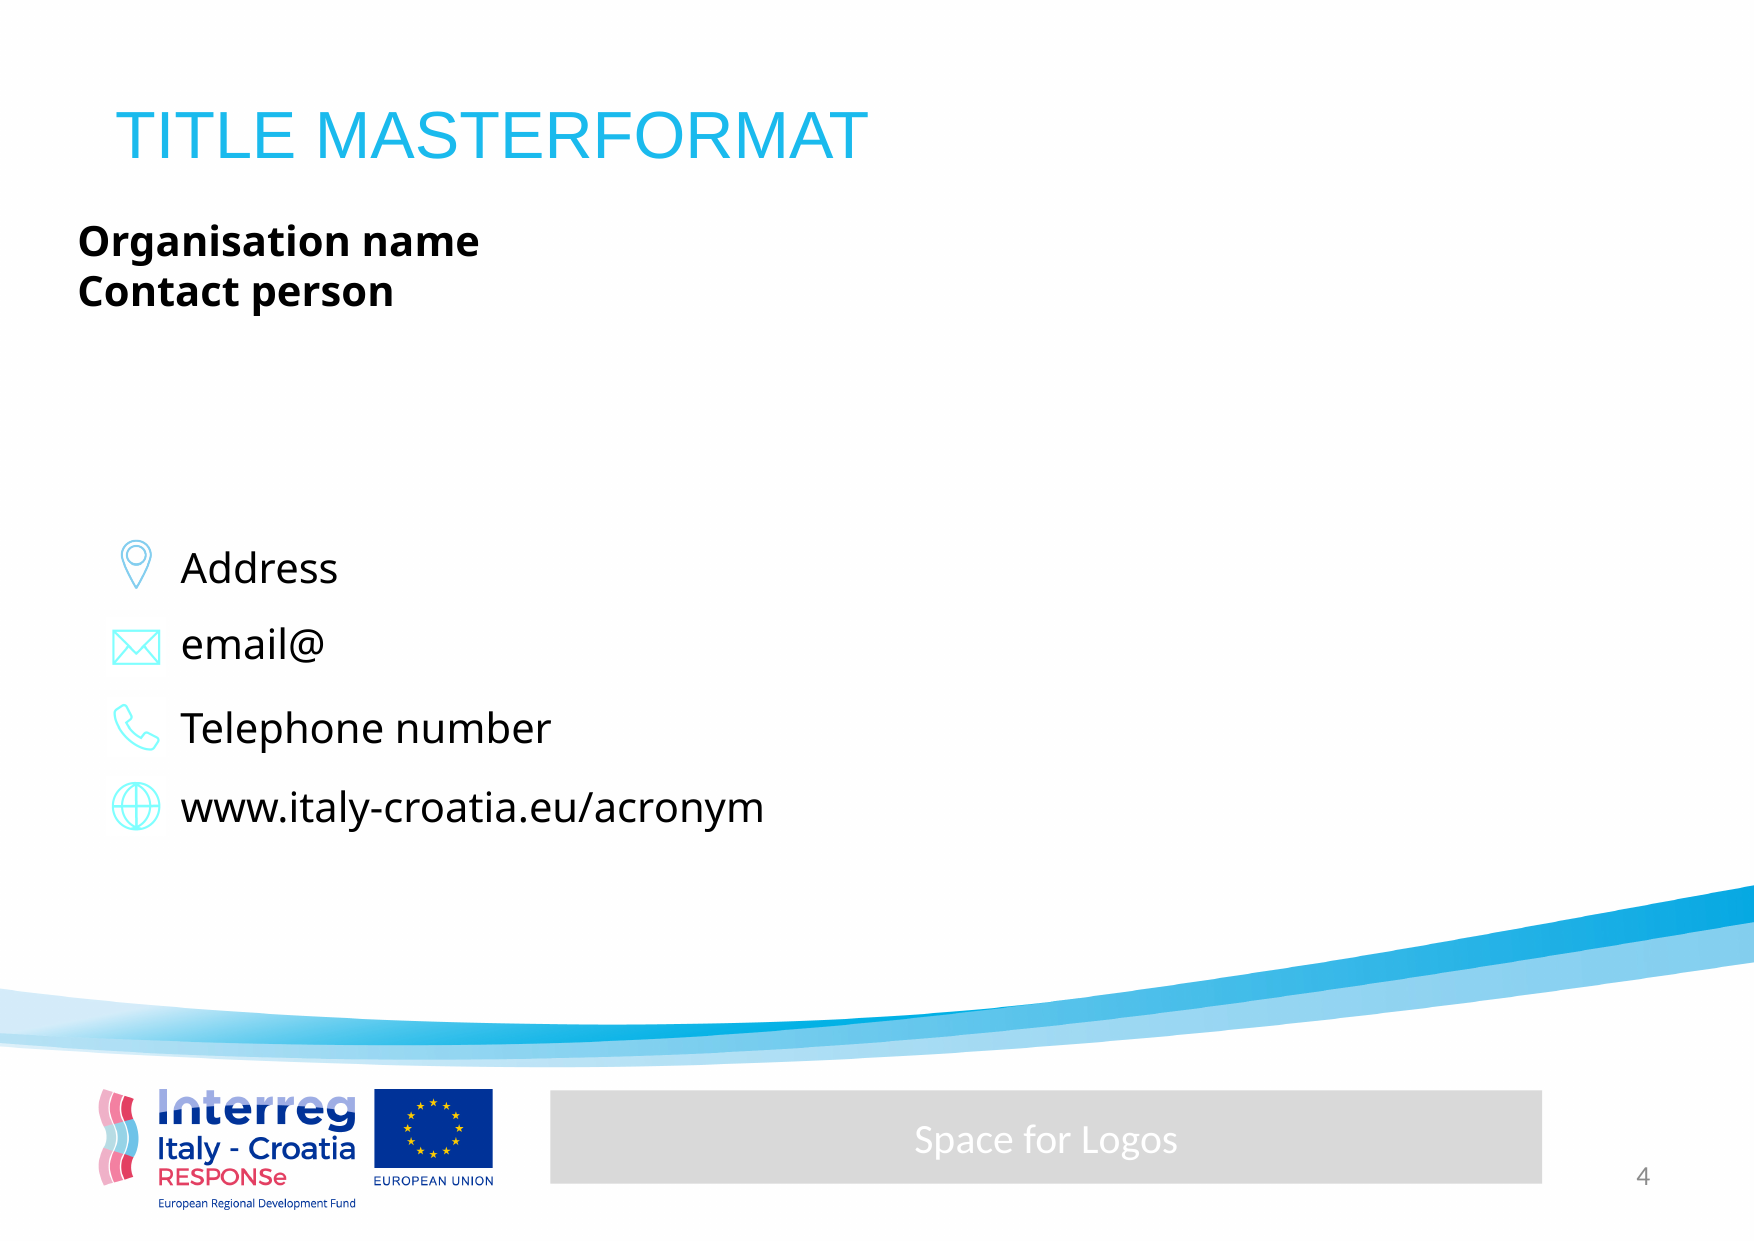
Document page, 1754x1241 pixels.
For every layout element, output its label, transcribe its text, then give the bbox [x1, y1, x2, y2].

text_box Organisation name Contact person [62, 206, 496, 322]
slide_number 4 [1607, 1141, 1666, 1208]
text_box Telephone number [165, 694, 1194, 760]
text_box Address [165, 534, 1194, 600]
text_box Space for Logos [549, 1089, 1543, 1185]
picture [0, 0, 1754, 1241]
text_box TITLE MASTERFORMAT [97, 83, 1656, 181]
text_box www.italy-croatia.eu/acronym [165, 772, 1194, 838]
text_box email@ [165, 610, 1194, 676]
